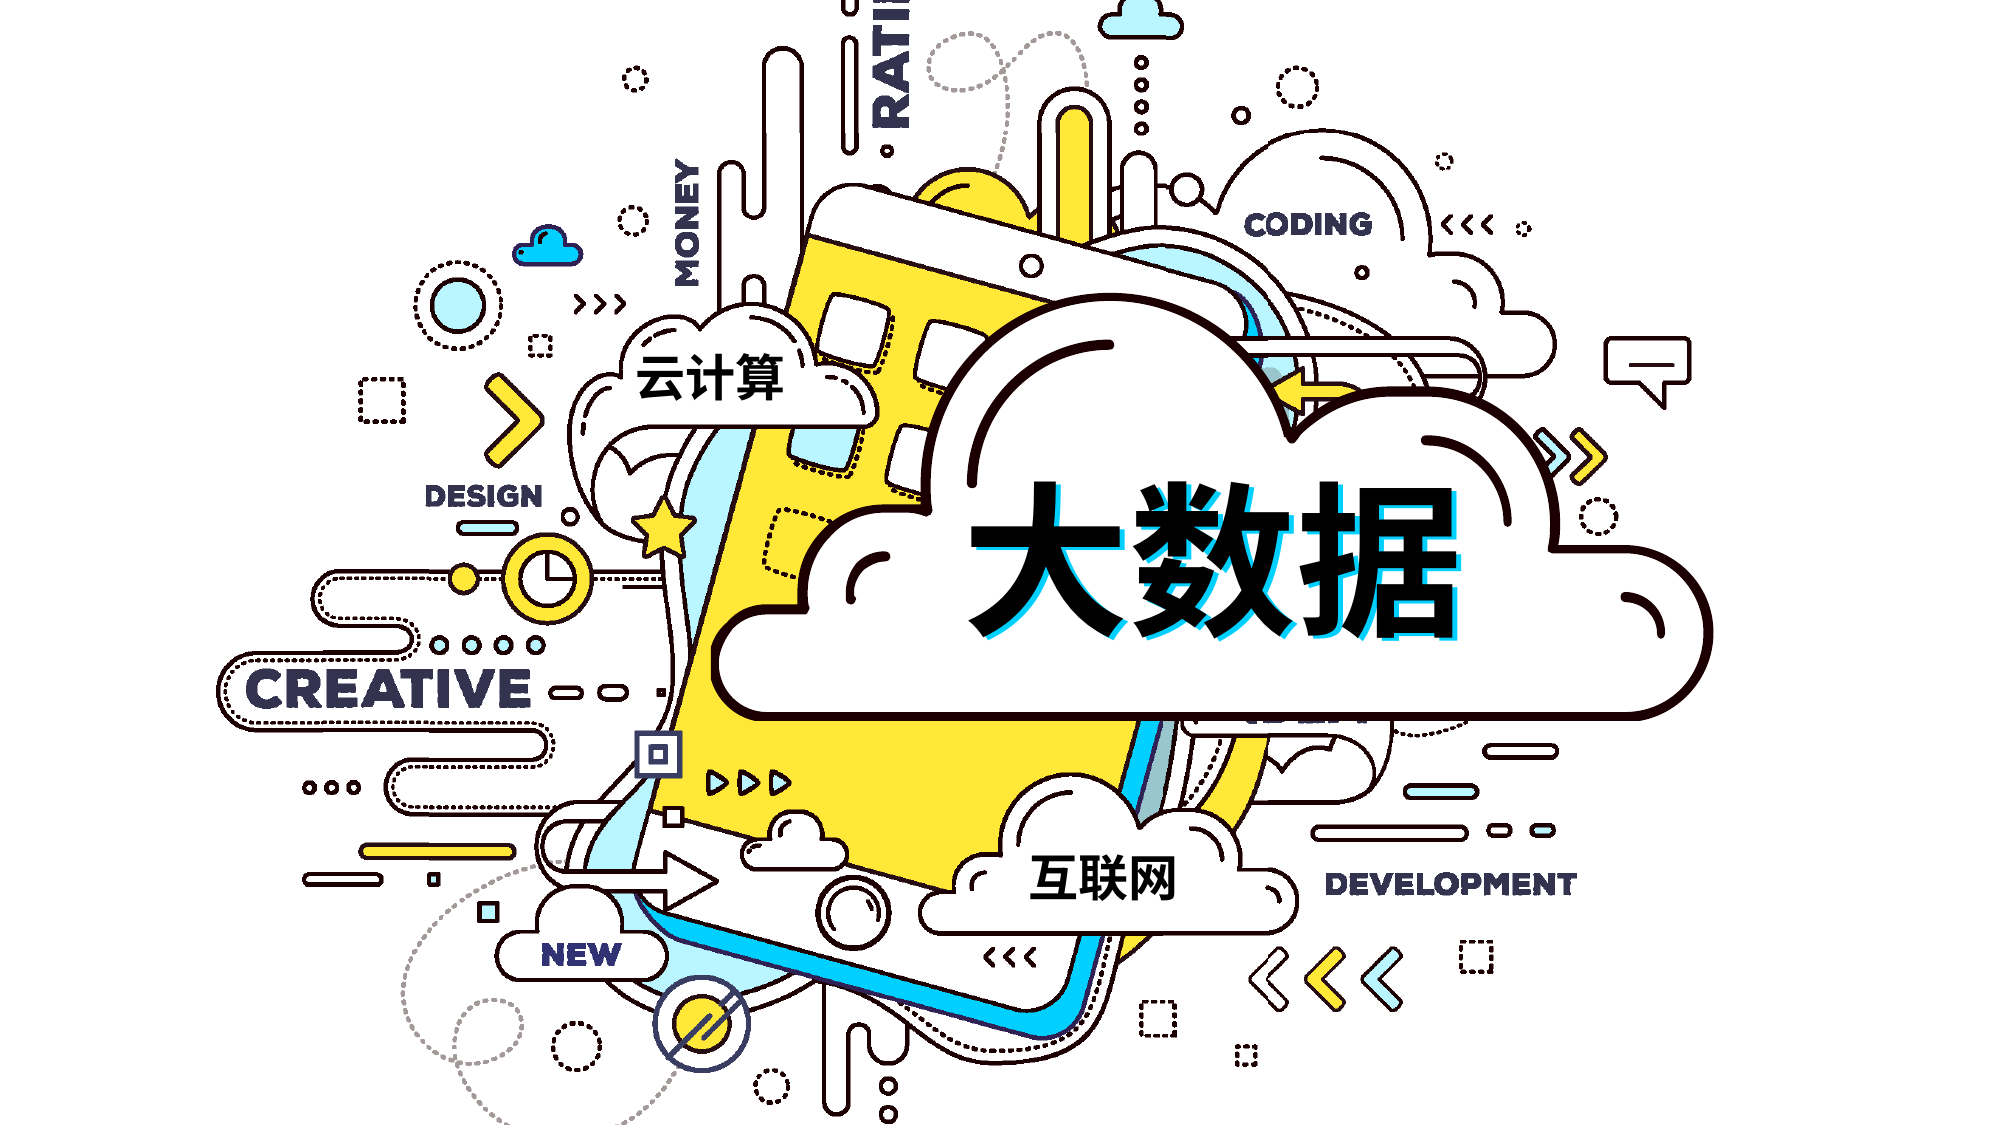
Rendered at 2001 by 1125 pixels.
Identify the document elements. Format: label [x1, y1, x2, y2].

text_box [945, 449, 1486, 670]
picture [215, 0, 1716, 1125]
